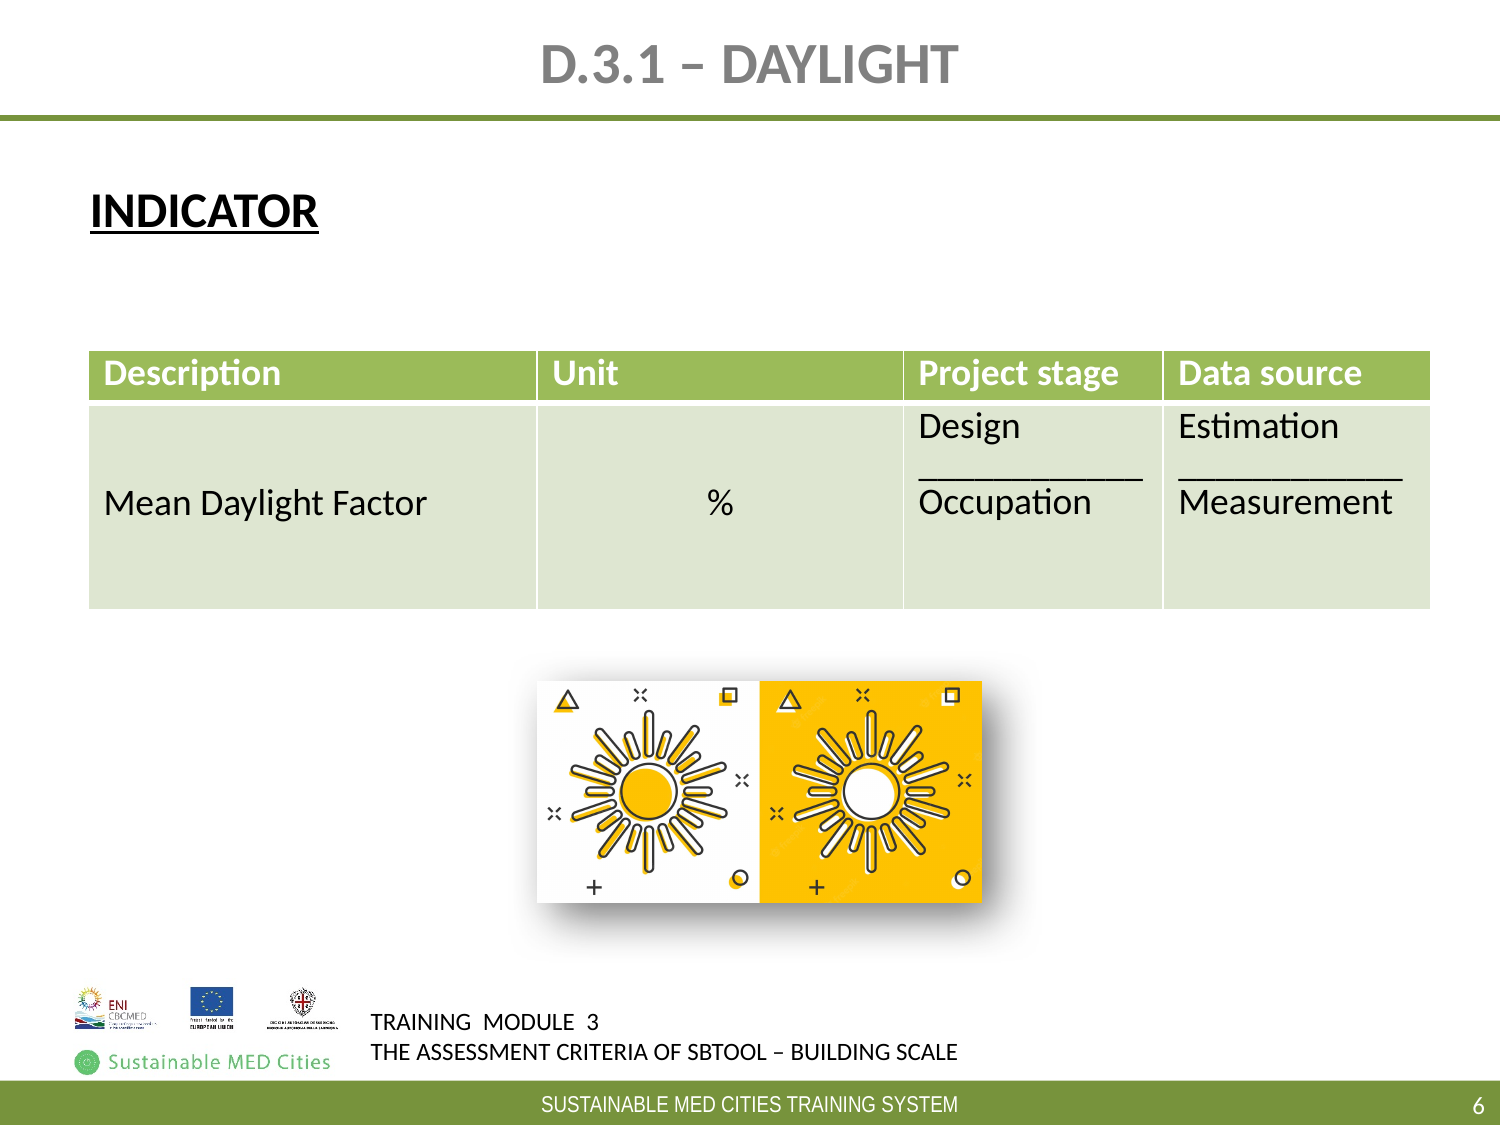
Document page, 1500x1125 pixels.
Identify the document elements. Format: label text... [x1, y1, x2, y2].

title D.3.1 – DAYLIGHT [0, 0, 1500, 121]
table_header Data source [1164, 351, 1430, 400]
picture [62, 978, 356, 1080]
table_cell Design ____________ Occupation [904, 406, 1162, 609]
table_header Project stage [904, 351, 1162, 400]
slide_number 6 [1399, 1074, 1500, 1125]
text_box INDICATOR [74, 169, 1425, 1005]
table_cell Mean Daylight Factor [89, 406, 536, 609]
table_header Unit [538, 351, 903, 400]
table_header Description [89, 351, 536, 400]
table_cell Estimation ____________ Measurement [1164, 406, 1430, 609]
table_cell % [538, 406, 903, 609]
picture [537, 680, 982, 904]
